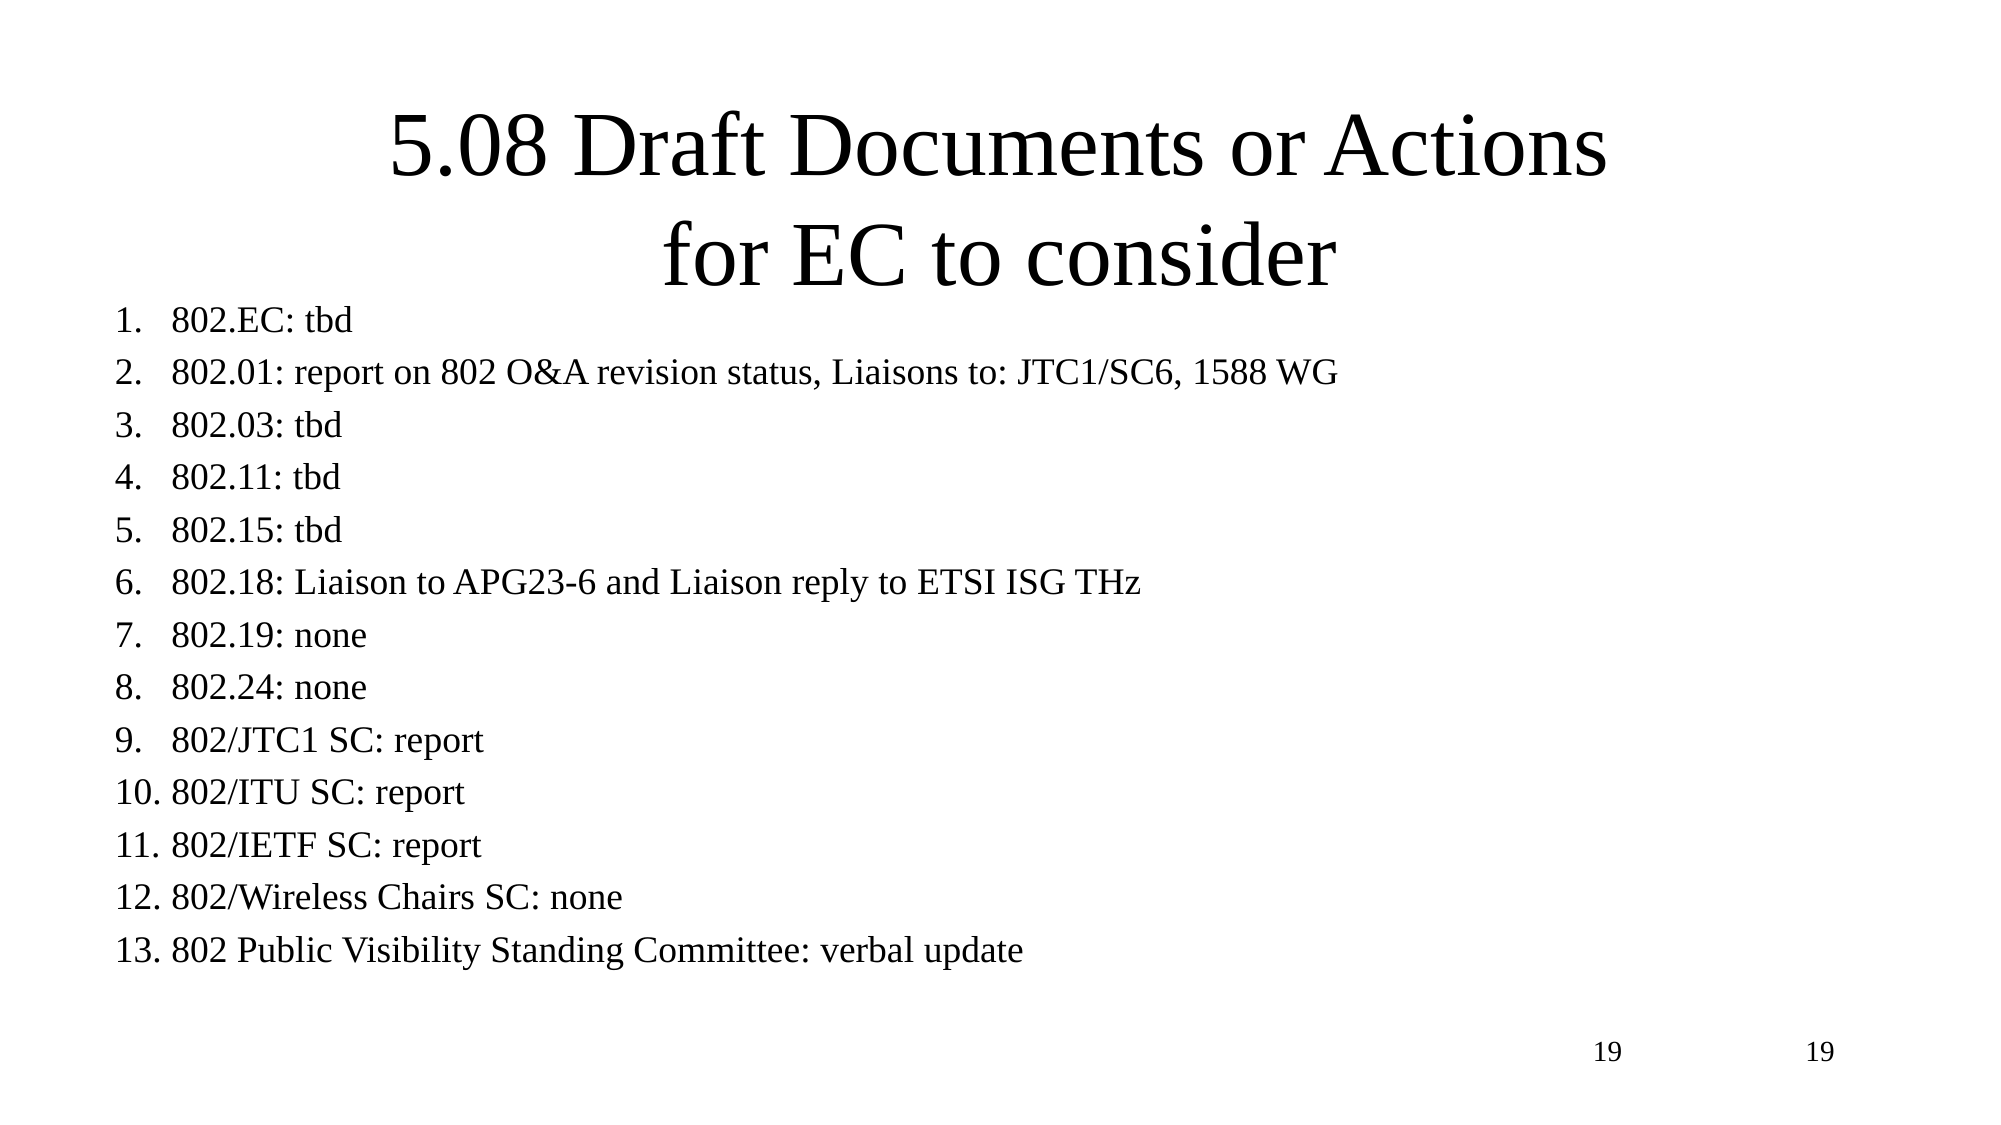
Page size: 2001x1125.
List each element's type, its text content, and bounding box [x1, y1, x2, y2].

text_box 19 [1324, 1025, 1638, 1100]
slide_number 19 [1433, 1024, 1851, 1101]
text_box 802.EC: tbd 802.01: report on 802 O&A revision status, Liaisons to: JTC1/SC6, 1588 WG 802.03: tbd 802.11: tbd 802.15: tbd 802.18: Liaison to APG23-6 and Liaison reply to ETSI ISG THz 802.19: none 802.24: none 802/JTC1 SC: report 802/ITU SC: report 802/IETF SC: report 802/Wireless Chairs SC: none 802 Public Visibility Standing Committee: verbal update [99, 287, 1800, 1025]
title 5.08 Draft Documents or Actions for EC to consider [362, 99, 1638, 287]
